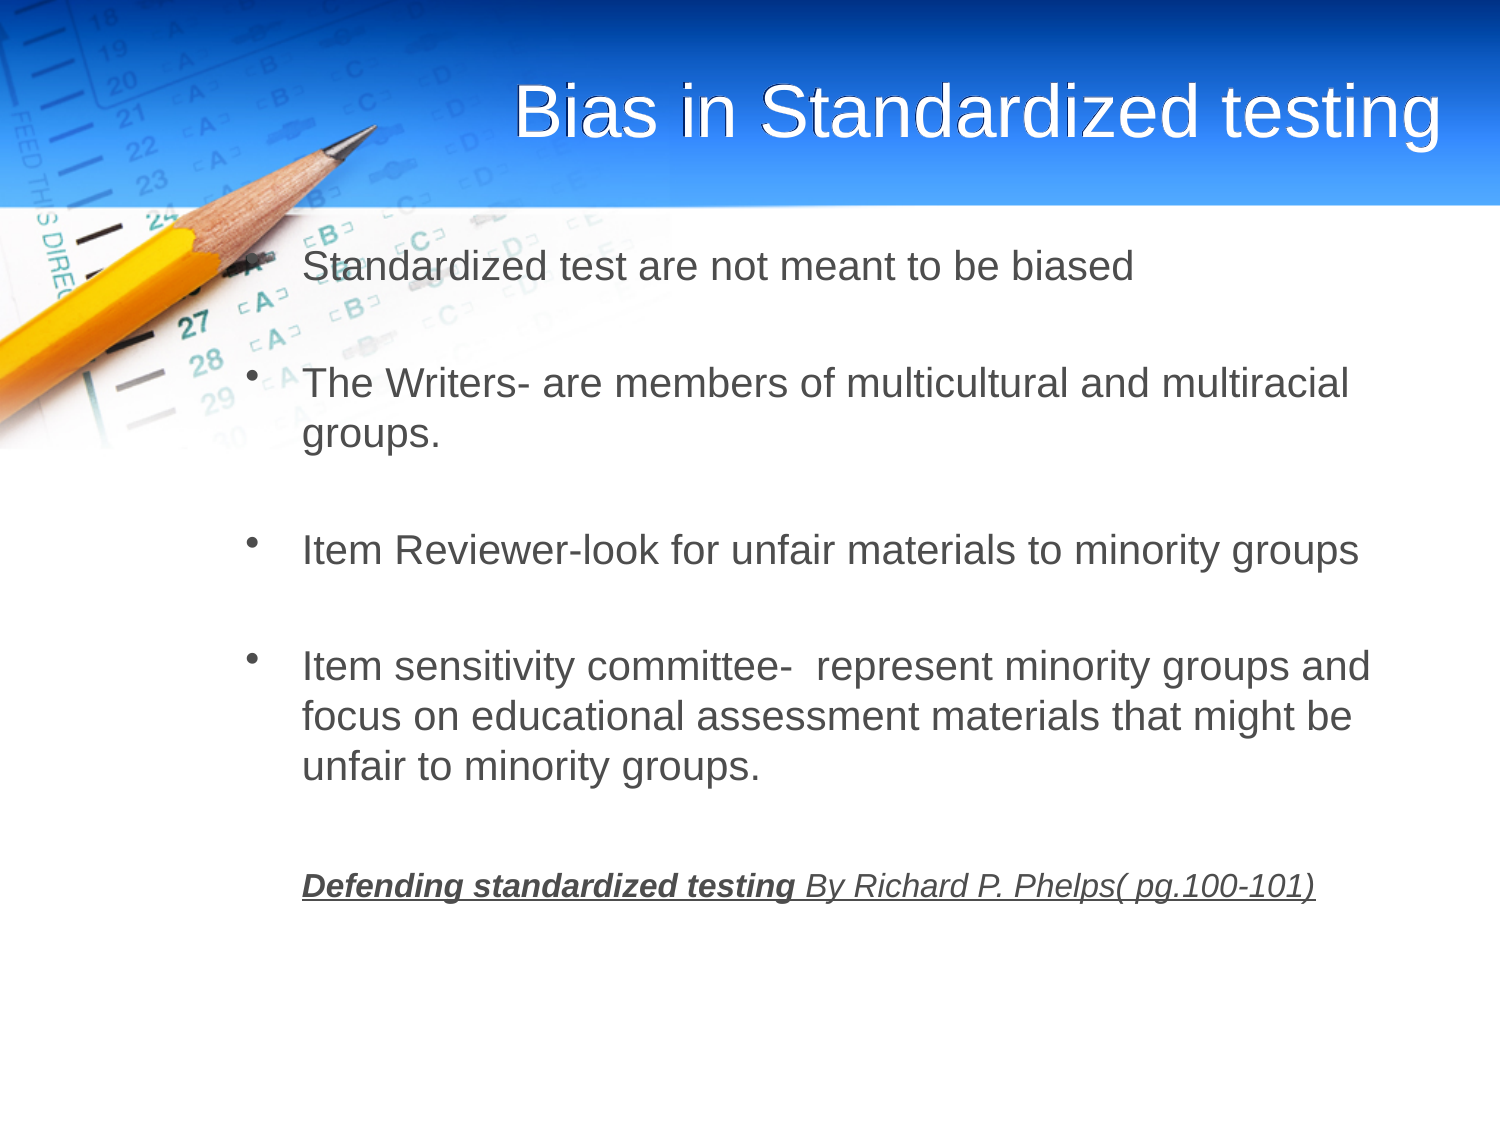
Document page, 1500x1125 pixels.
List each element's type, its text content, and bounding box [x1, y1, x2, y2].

picture [0, 0, 1500, 1125]
title Bias in Standardized testing [253, 66, 1459, 150]
list Standardized test are not meant to be biased The Writers- are members of multicultural and multiracial groups. Item Reviewer-look for unfair materials to minority groups Item sensitivity committee- represent minority groups and focus on educational assessment materials that might be unfair to minority groups. Defending standardized testing By Richard P. Phelps( pg.100-101) [230, 231, 1471, 1095]
